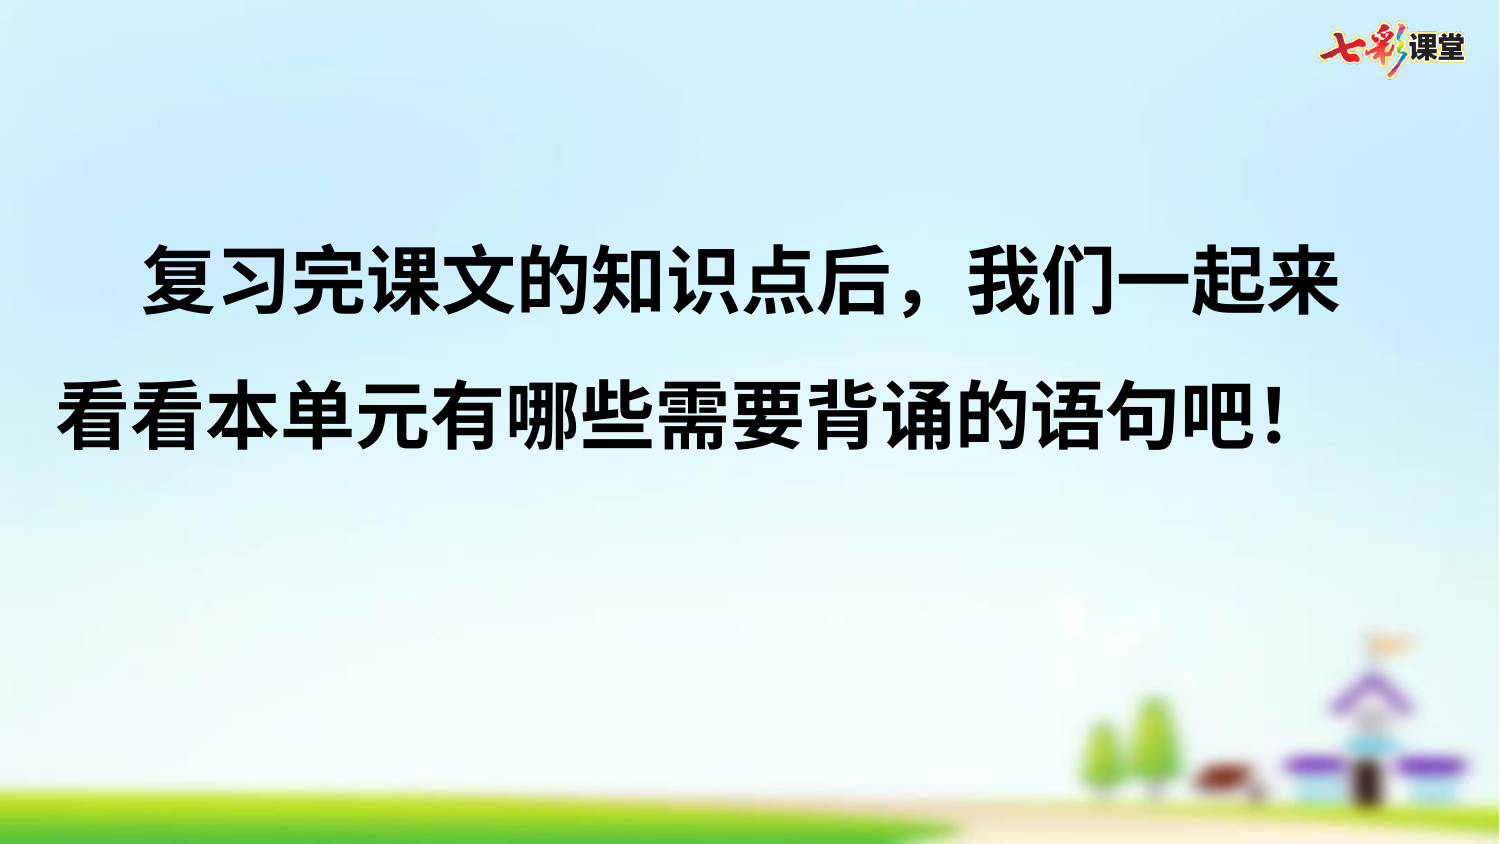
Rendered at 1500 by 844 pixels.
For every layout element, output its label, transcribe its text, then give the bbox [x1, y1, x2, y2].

picture [0, 0, 1499, 844]
text_box 复习完课文的知识点后，我们一起来看看本单元有哪些需要背诵的语句吧！ [40, 180, 1425, 466]
